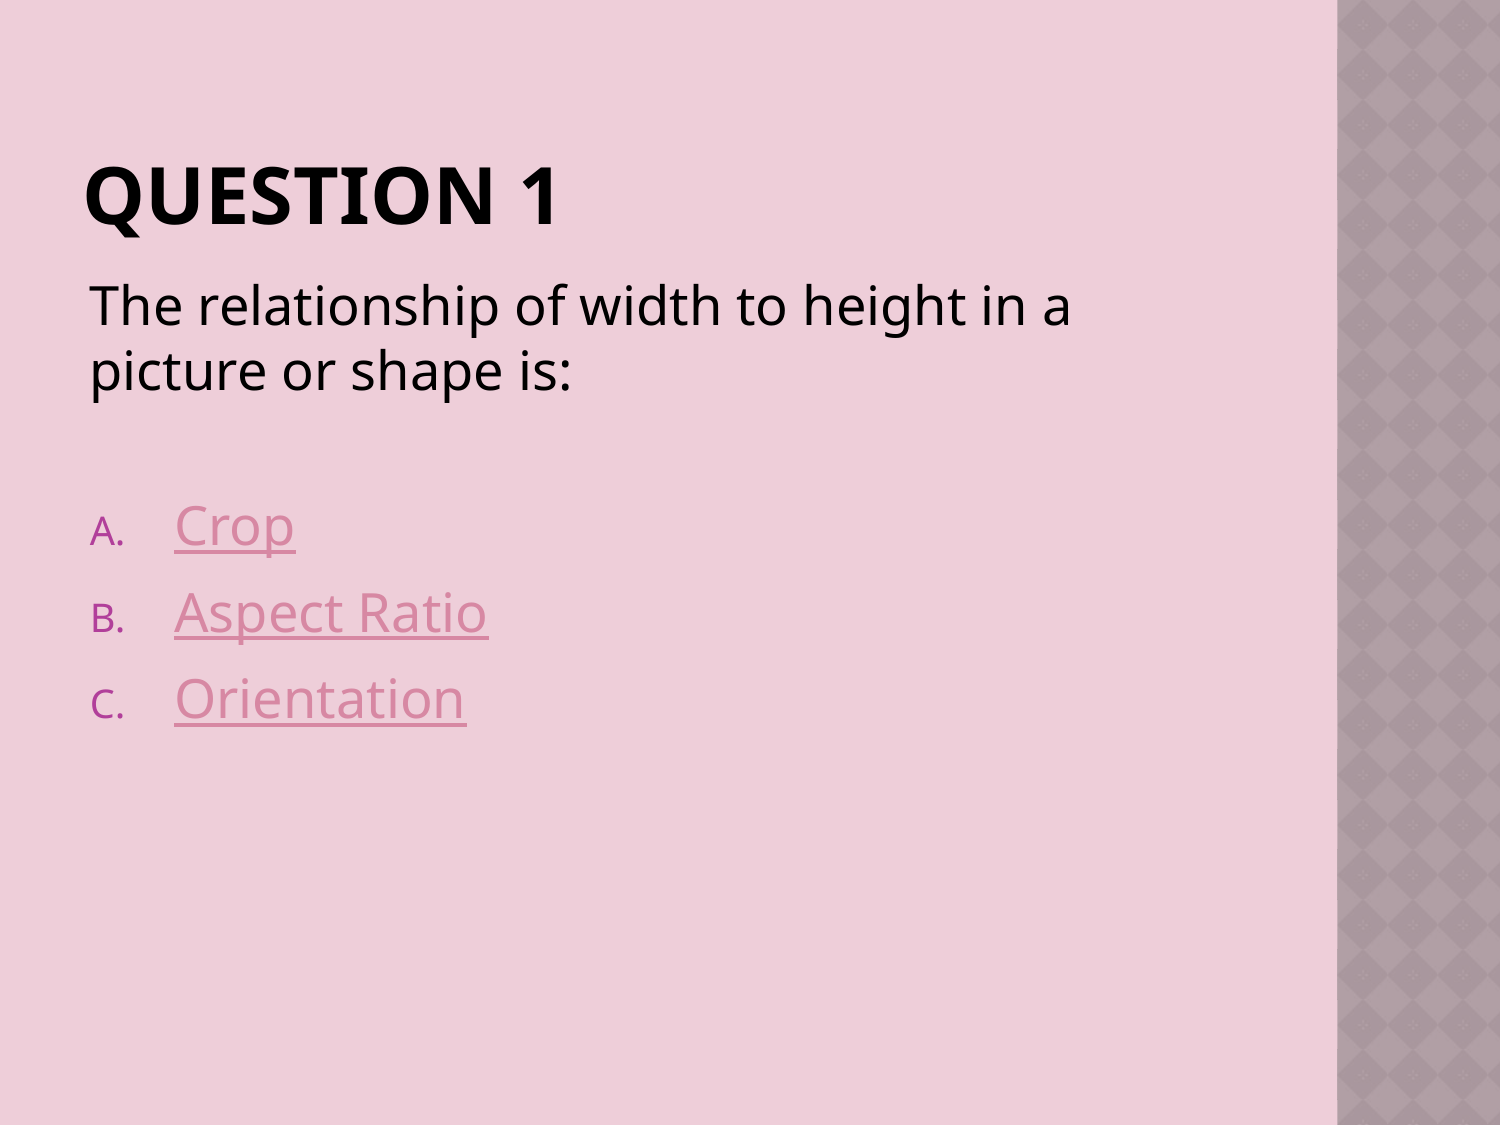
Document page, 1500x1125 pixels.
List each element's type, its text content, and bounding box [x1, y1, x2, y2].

list The relationship of width to height in a picture or shape is: Crop Aspect Ratio Orientation [75, 264, 1263, 1059]
title Question 1 [75, 52, 1263, 240]
